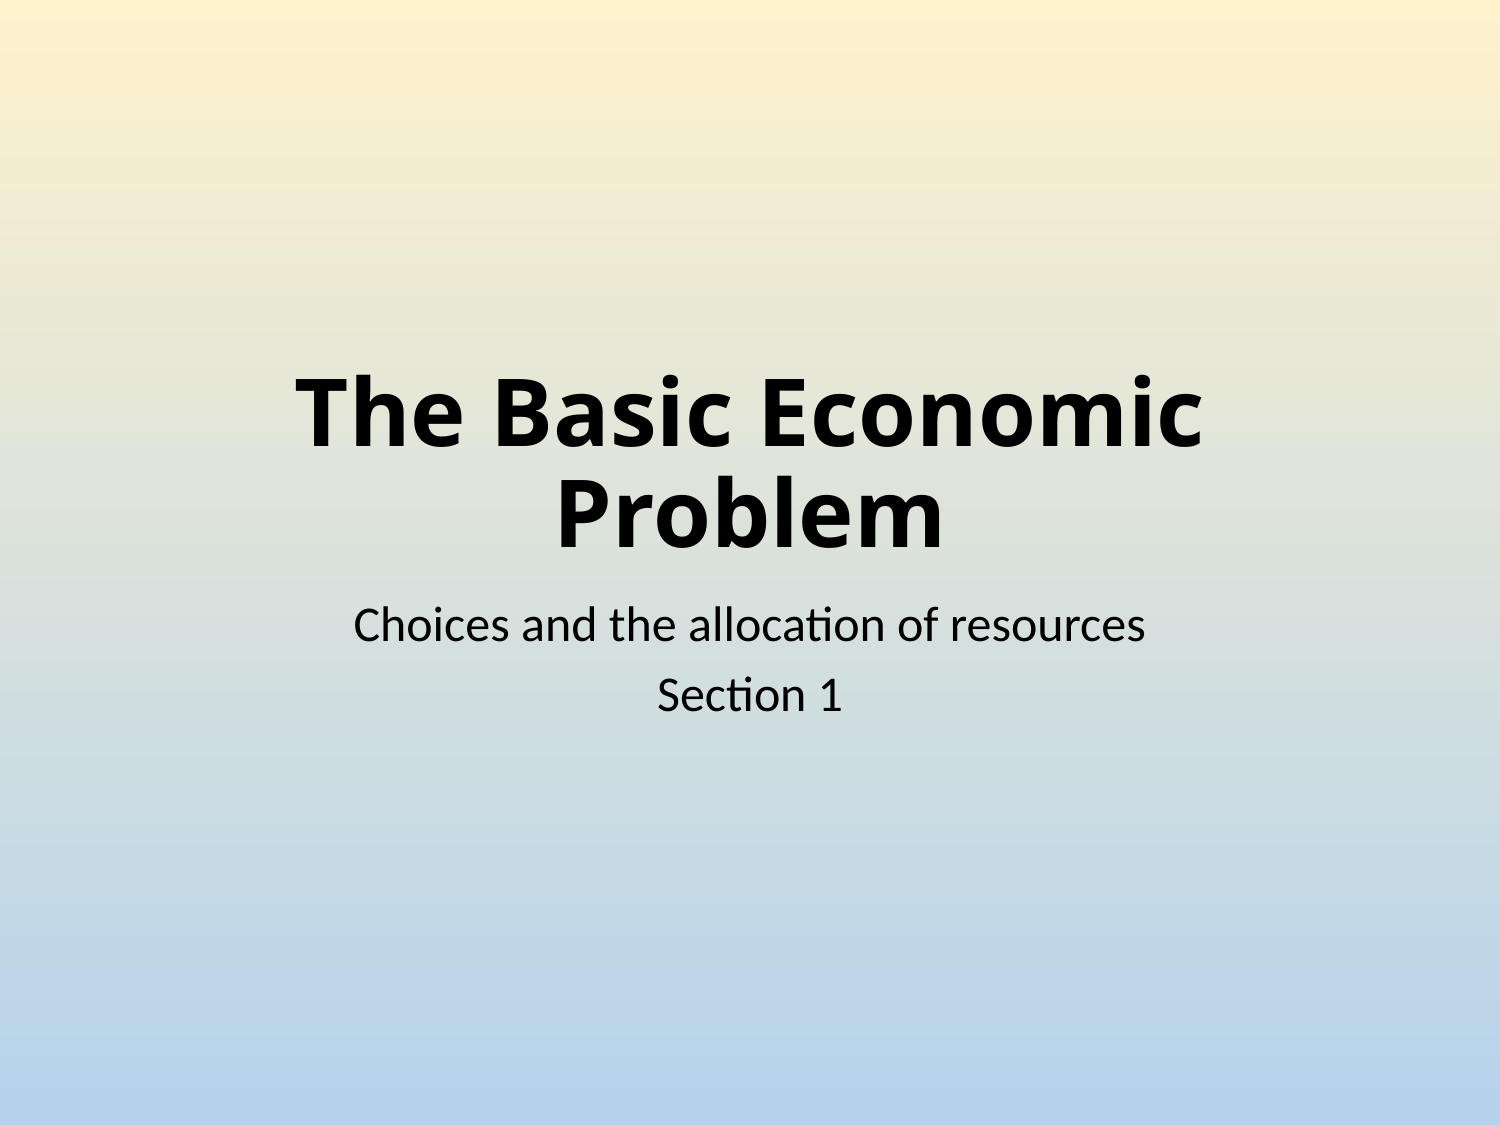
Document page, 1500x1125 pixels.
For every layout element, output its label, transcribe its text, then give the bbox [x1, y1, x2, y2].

subtitle Choices and the allocation of resources Section 1 [187, 590, 1313, 863]
title The Basic Economic Problem [187, 184, 1313, 576]
